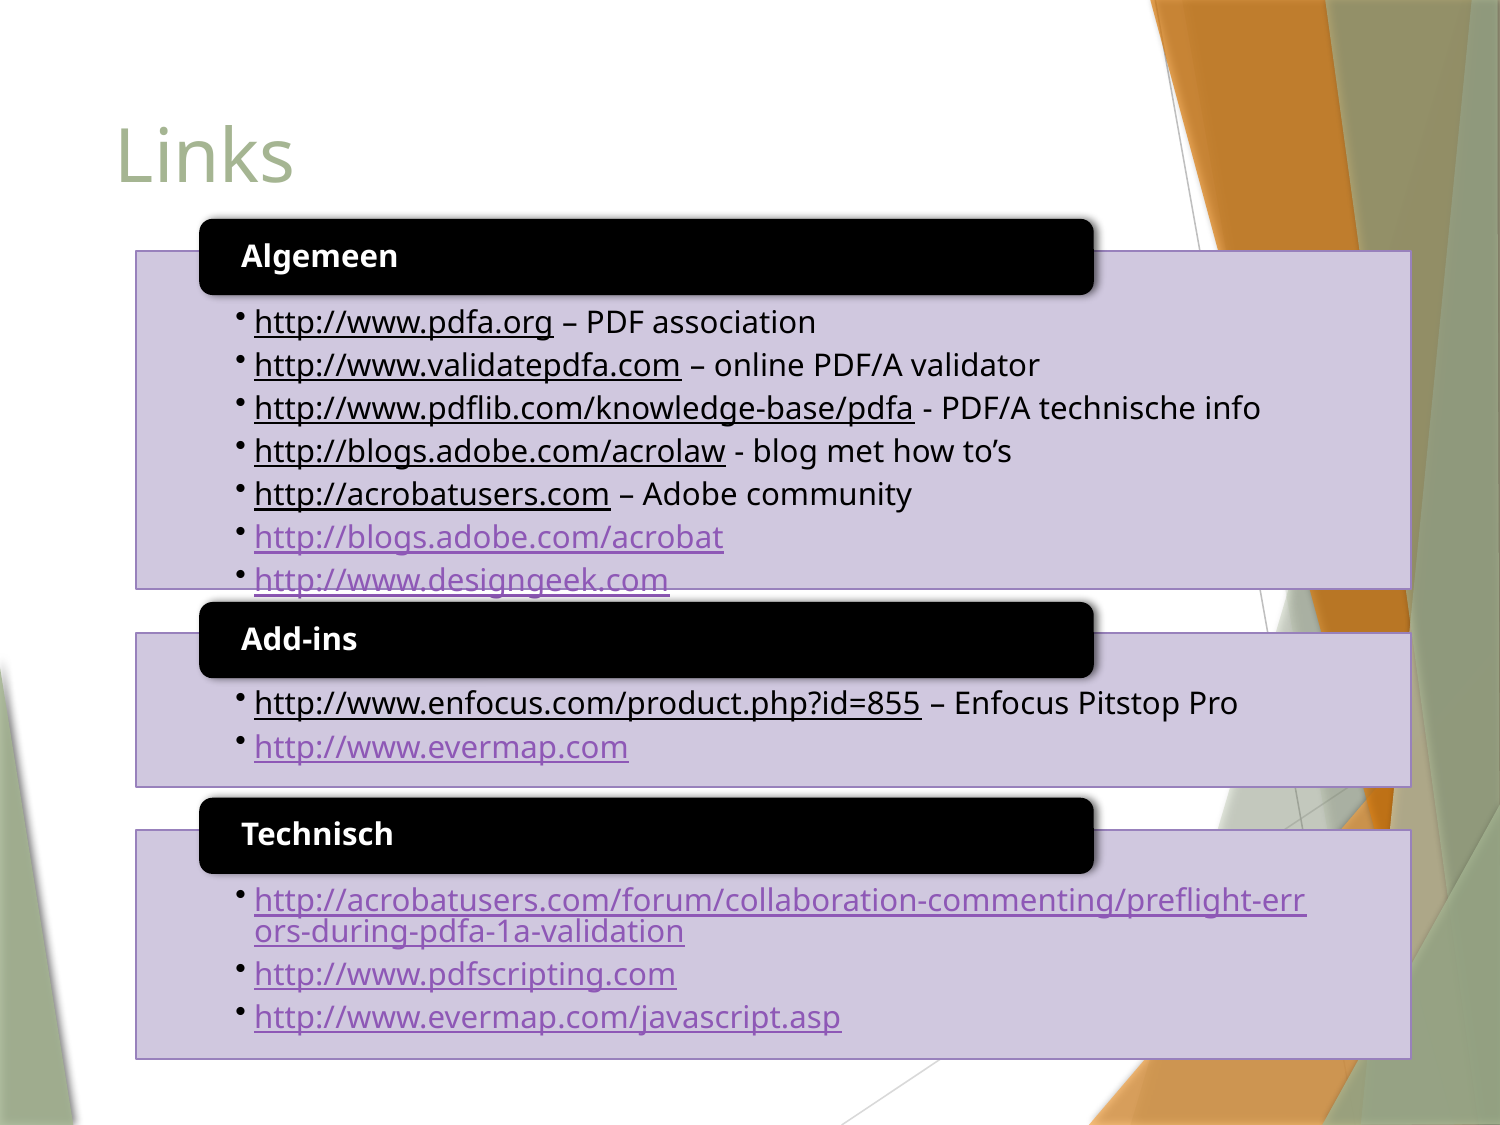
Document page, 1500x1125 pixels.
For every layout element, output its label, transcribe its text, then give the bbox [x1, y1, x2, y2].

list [135, 160, 1412, 1114]
title Links [99, 99, 1142, 317]
